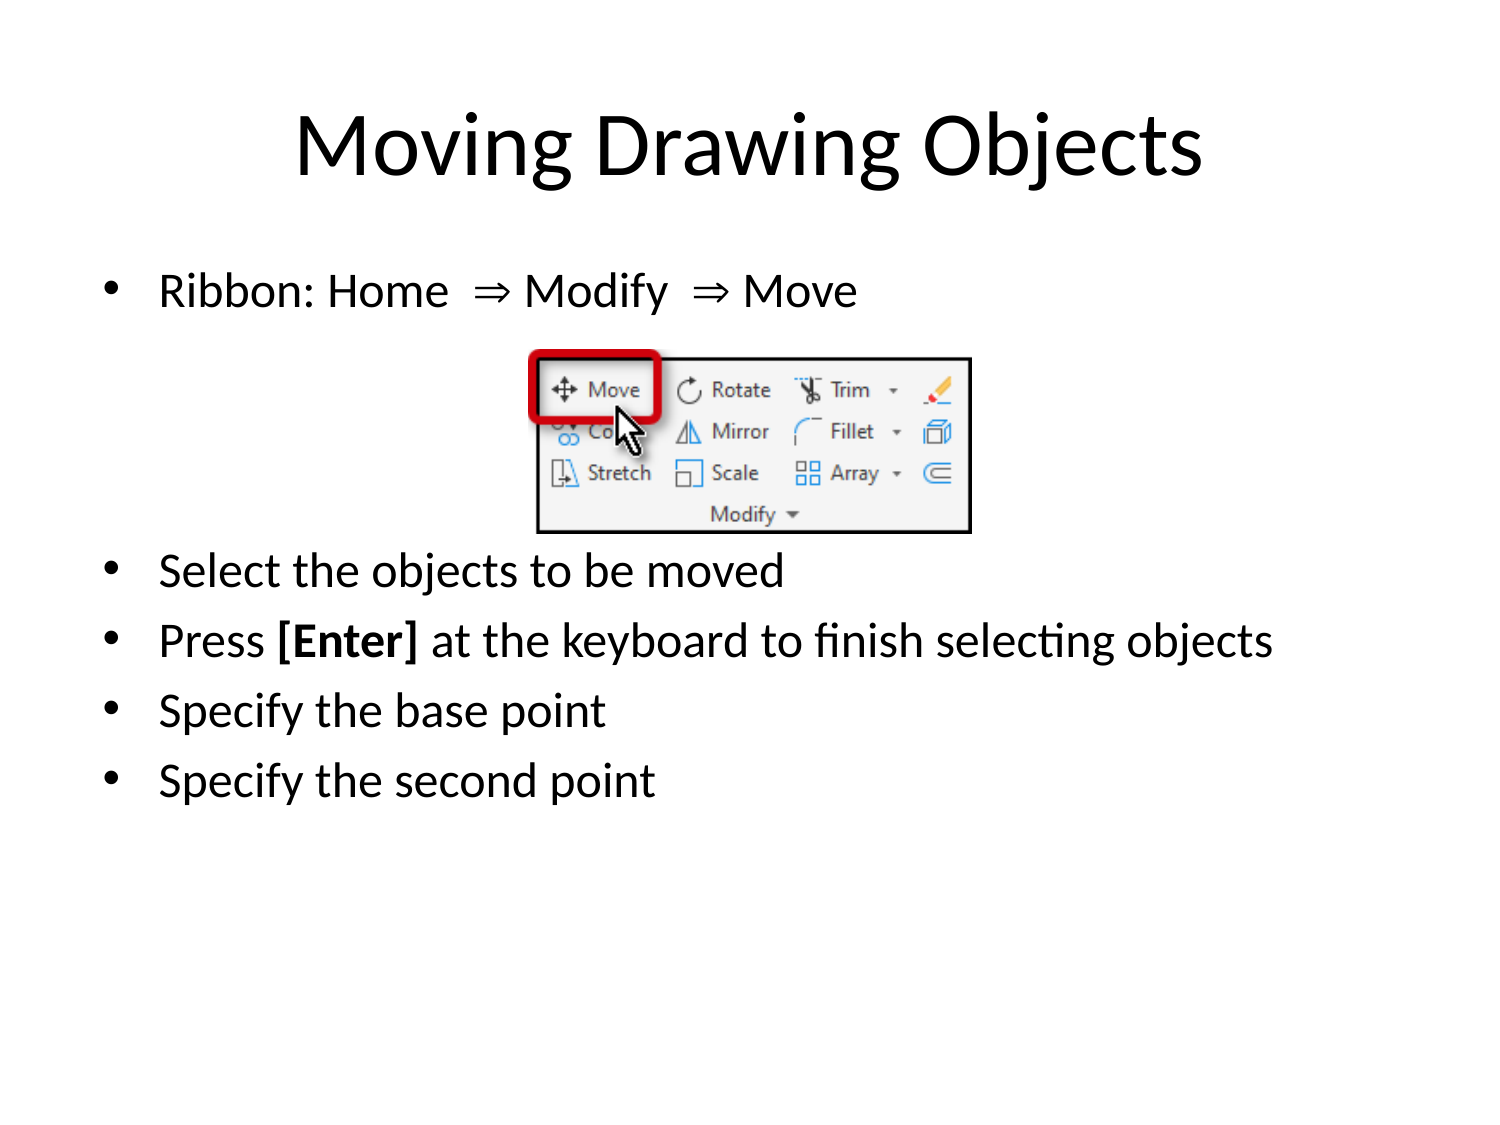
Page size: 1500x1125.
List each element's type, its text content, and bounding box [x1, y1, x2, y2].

list Ribbon: Home  Modify  Move Select the objects to be moved Press [Enter] at the keyboard to finish selecting objects Specify the base point Specify the second point [87, 249, 1313, 950]
title Moving Drawing Objects [75, 45, 1425, 233]
picture [527, 349, 972, 535]
